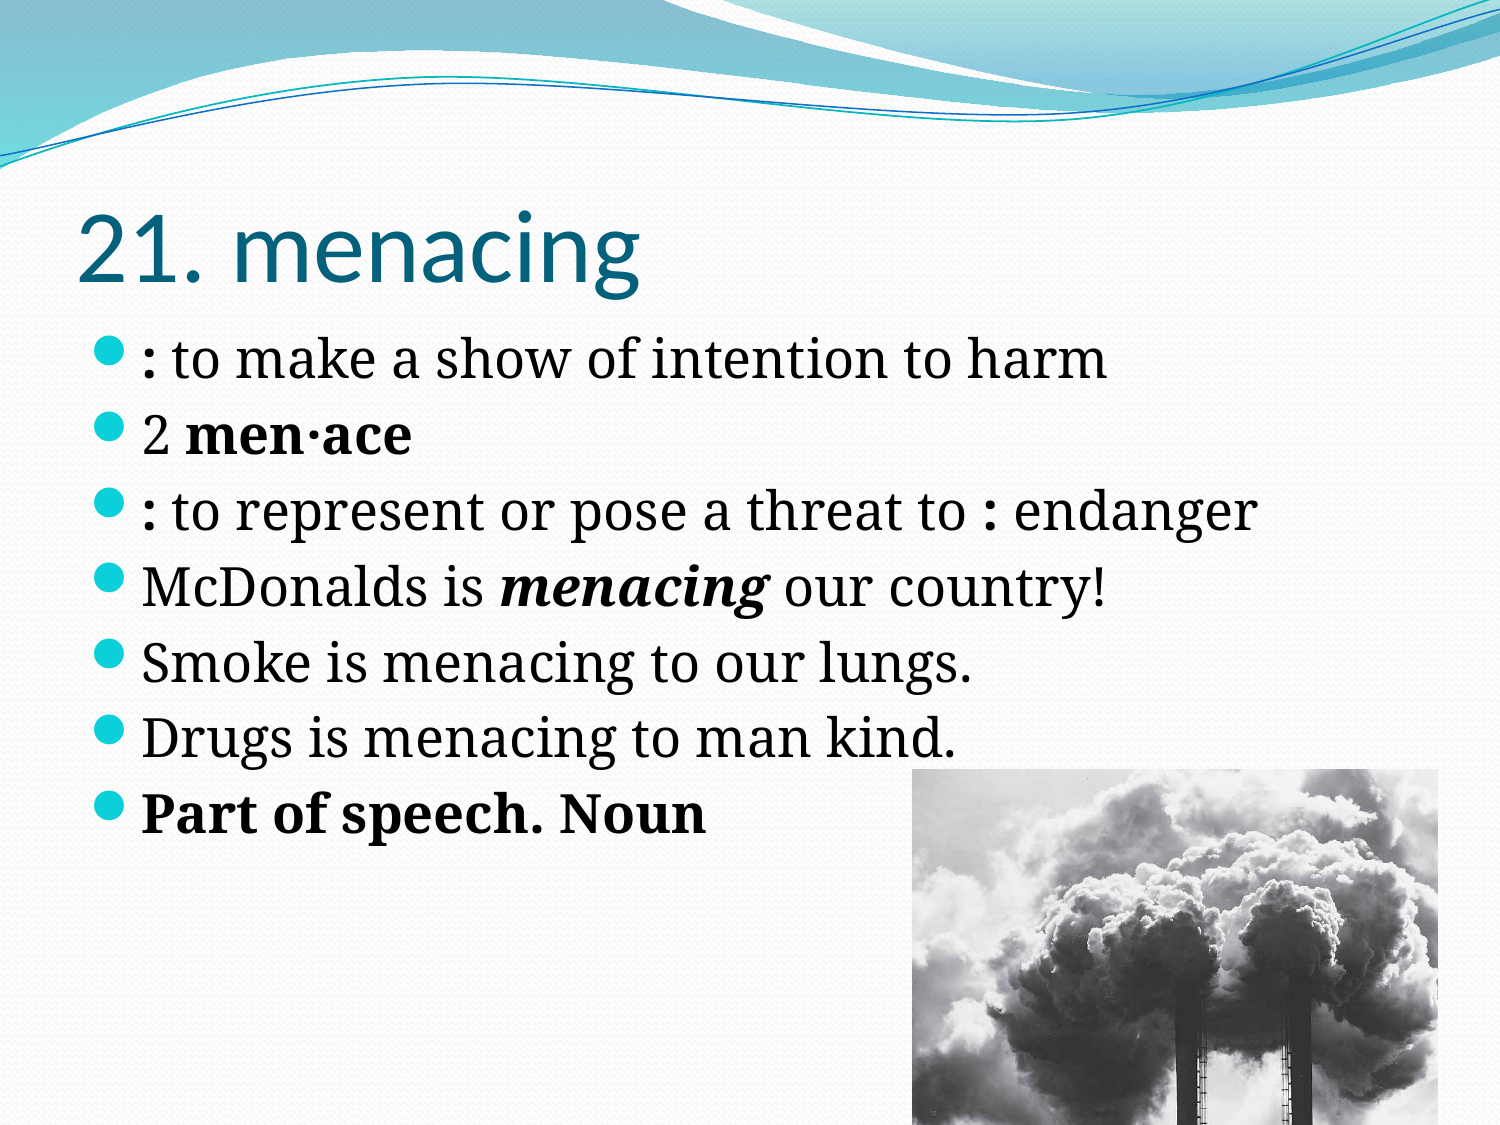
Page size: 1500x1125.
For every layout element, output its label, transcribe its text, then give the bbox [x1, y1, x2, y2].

picture [912, 769, 1438, 1125]
title 21. menacing [75, 115, 1425, 303]
list : to make a show of intention to harm 2 men·ace : to represent or pose a threat to : endanger McDonalds is menacing our country! Smoke is menacing to our lungs. Drugs is menacing to man kind. Part of speech. Noun [75, 317, 1425, 1038]
